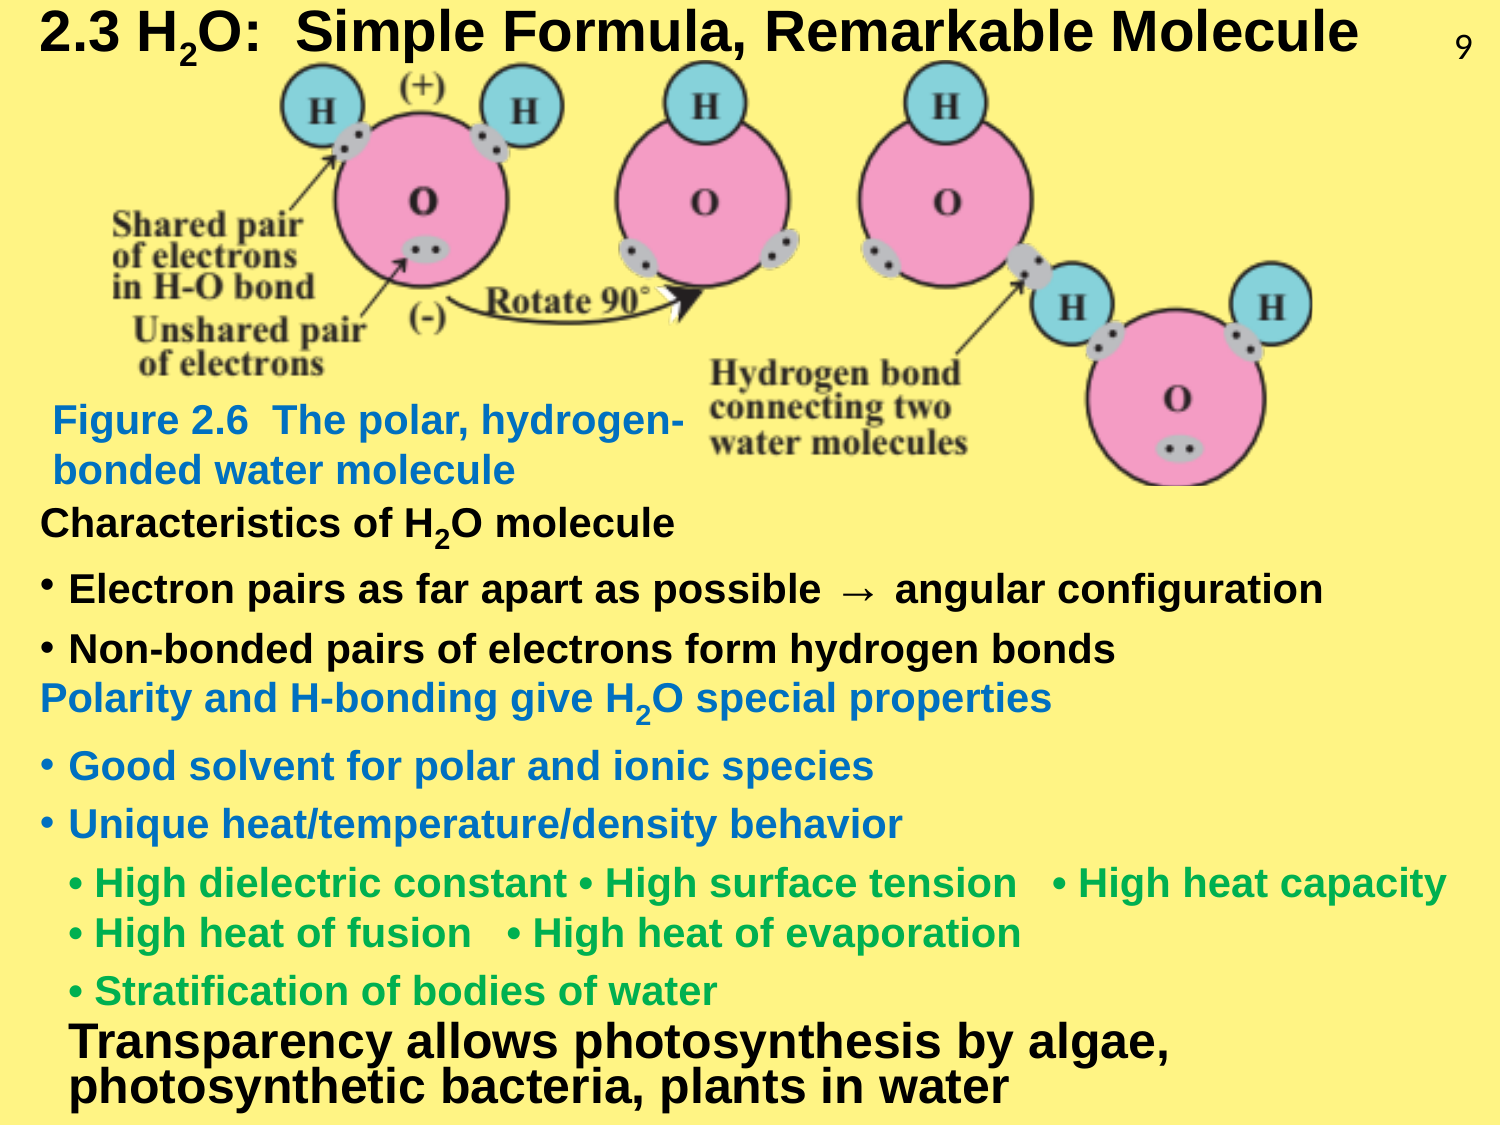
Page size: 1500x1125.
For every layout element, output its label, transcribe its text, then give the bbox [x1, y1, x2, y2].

text_box Figure 2.6 The polar, hydrogen-bonded water molecule [37, 385, 713, 501]
text_box Characteristics of H2O molecule Electron pairs as far apart as possible → angular configuration Non-bonded pairs of electrons form hydrogen bonds Polarity and H-bonding give H2O special properties Good solvent for polar and ionic species Unique heat/temperature/density behavior • High dielectric constant • High surface tension • High heat capacity • High heat of fusion • High heat of evaporation • Stratification of bodies of water Transparency allows photosynthesis by algae, photosynthetic bacteria, plants in water [24, 498, 1500, 1122]
picture [112, 60, 1313, 486]
text_box 2.3 H2O: Simple Formula, Remarkable Molecule [24, 0, 1463, 156]
text_box 9 [1424, 14, 1488, 74]
